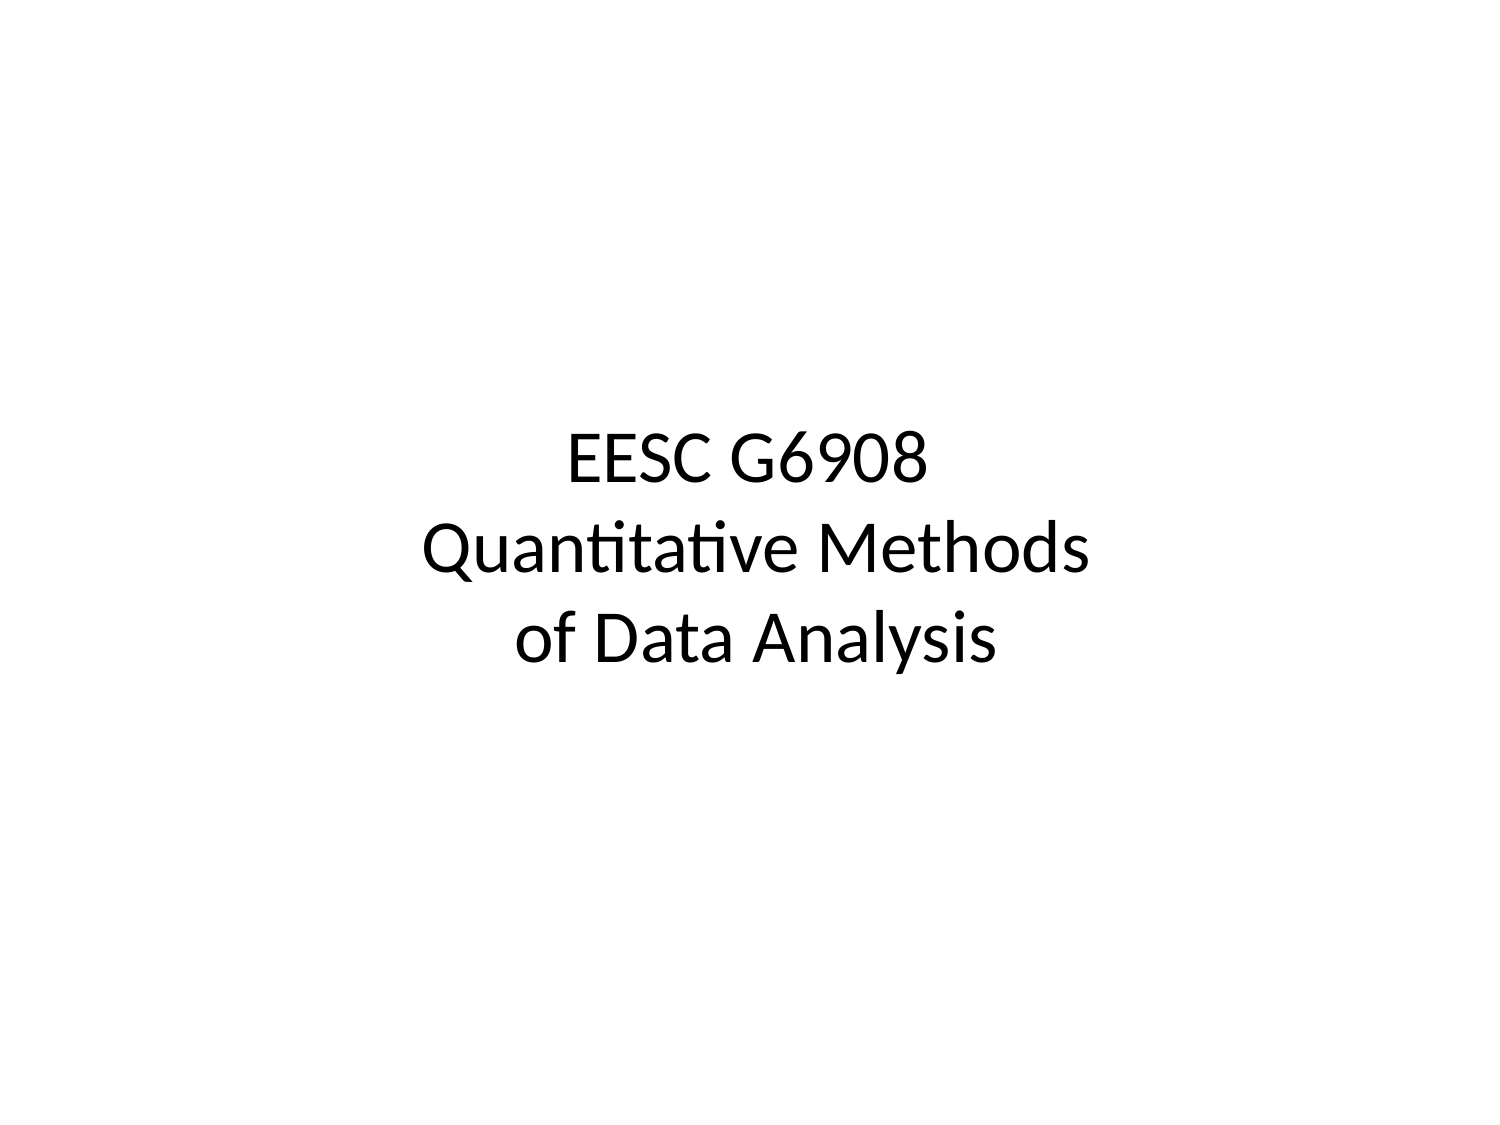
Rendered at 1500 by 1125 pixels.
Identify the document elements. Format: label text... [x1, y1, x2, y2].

text_box EESC G6908 Quantitative Methods of Data Analysis [224, 399, 1288, 730]
